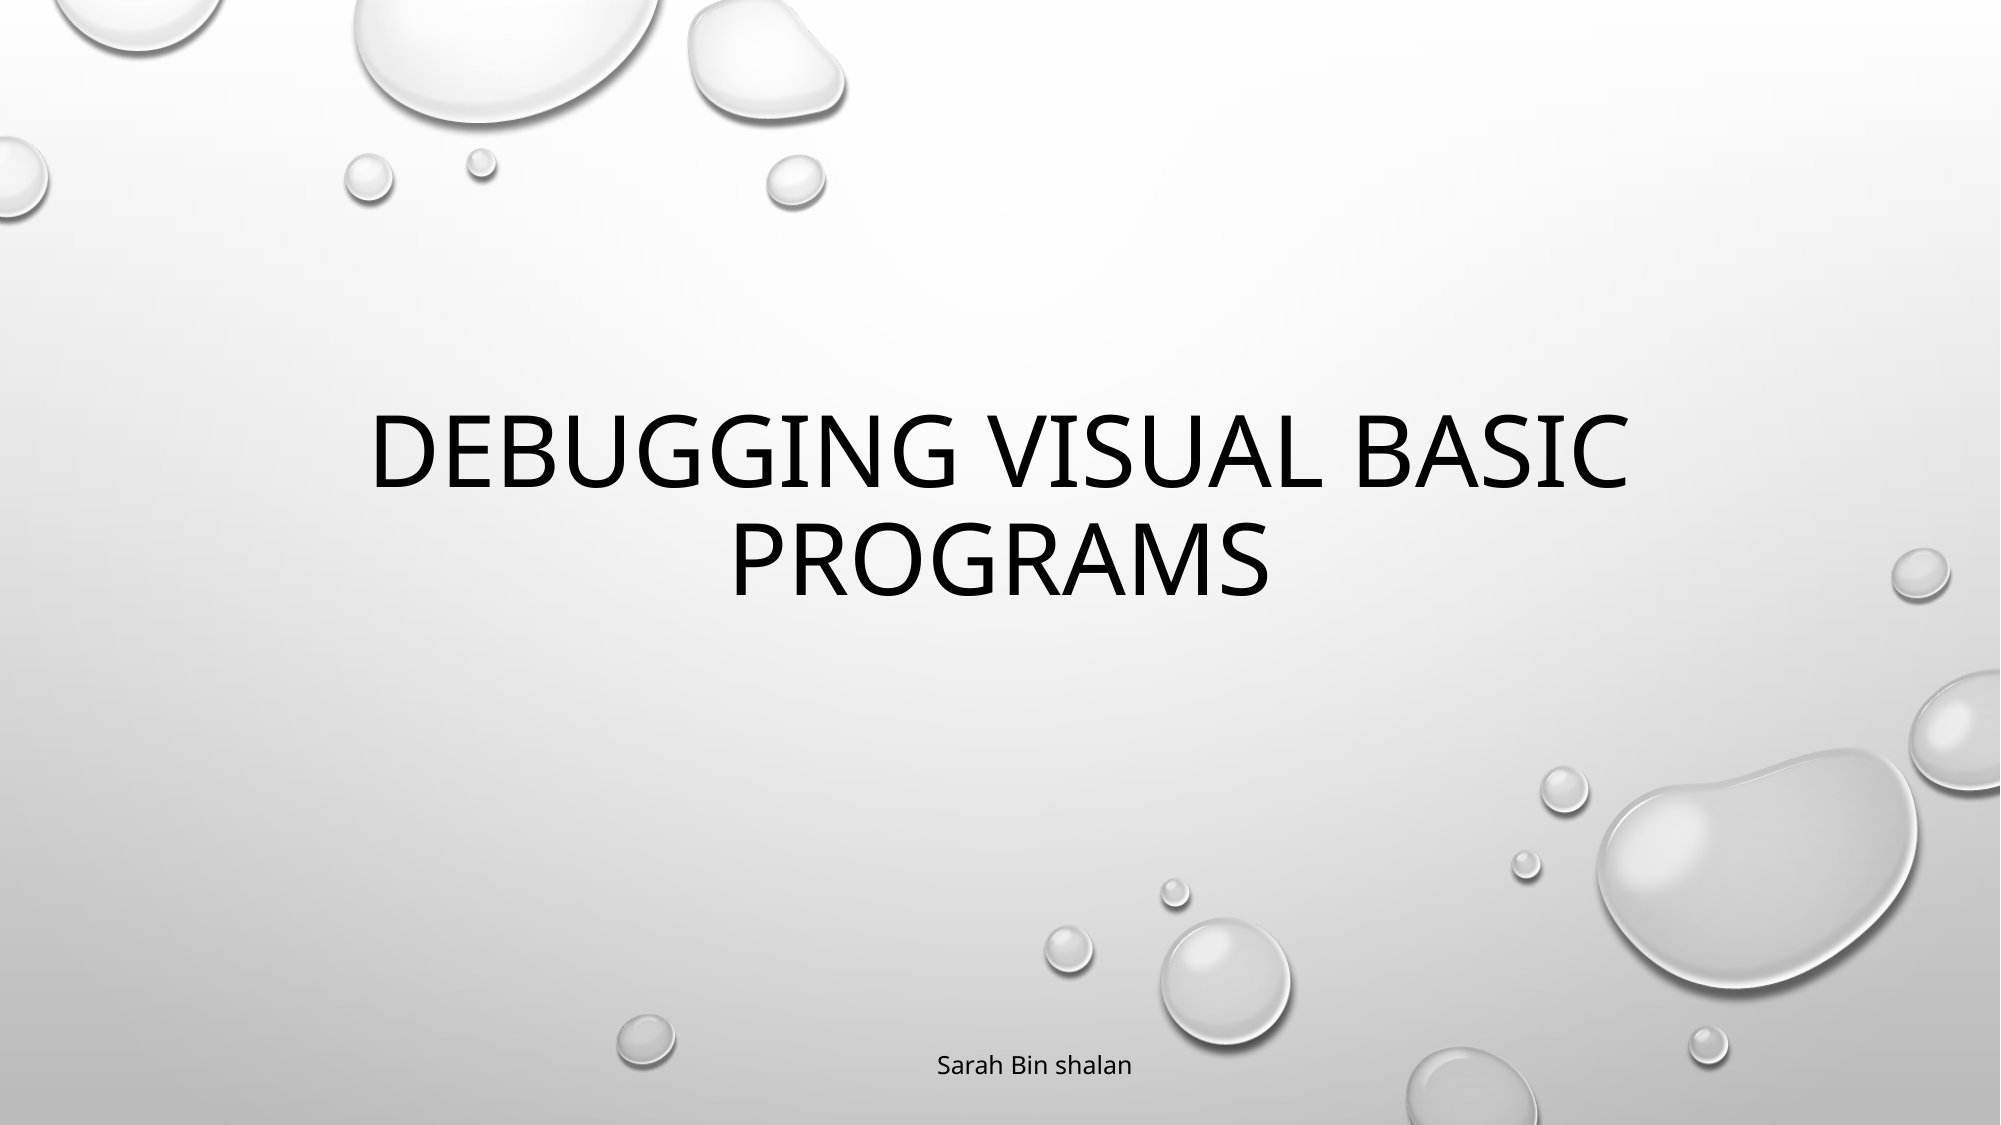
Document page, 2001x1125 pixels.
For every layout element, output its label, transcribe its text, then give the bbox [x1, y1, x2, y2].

text_box Sarah Bin shalan [922, 1041, 1148, 1087]
title Debugging Visual Basic Programs [287, 213, 1713, 625]
picture [0, 0, 2000, 1125]
